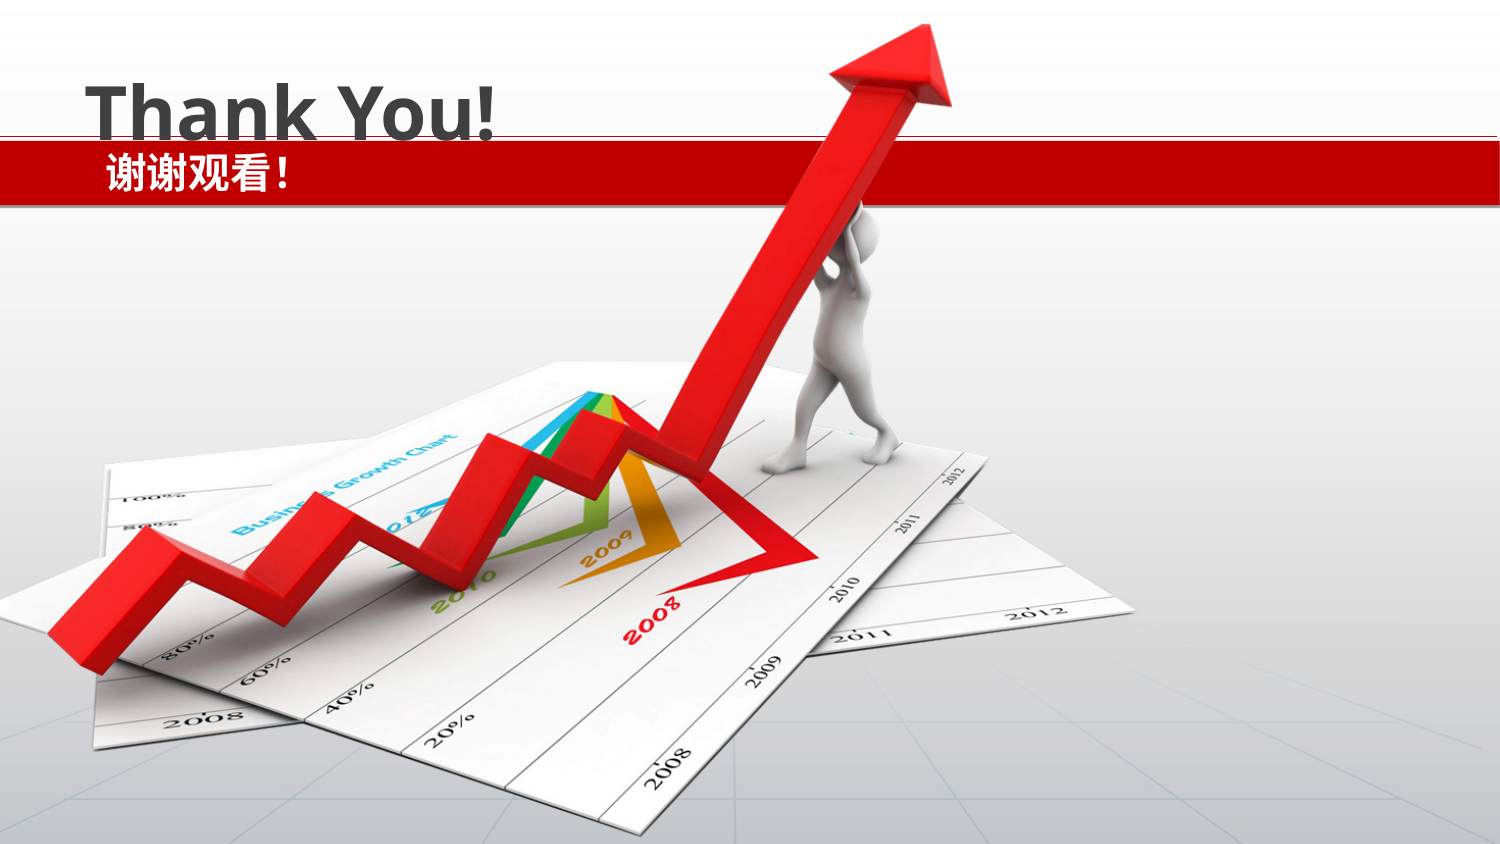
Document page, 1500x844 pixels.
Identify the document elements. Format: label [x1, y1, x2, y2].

picture [0, 0, 1165, 844]
text_box [69, 58, 557, 205]
text_box [1165, 0, 1500, 844]
